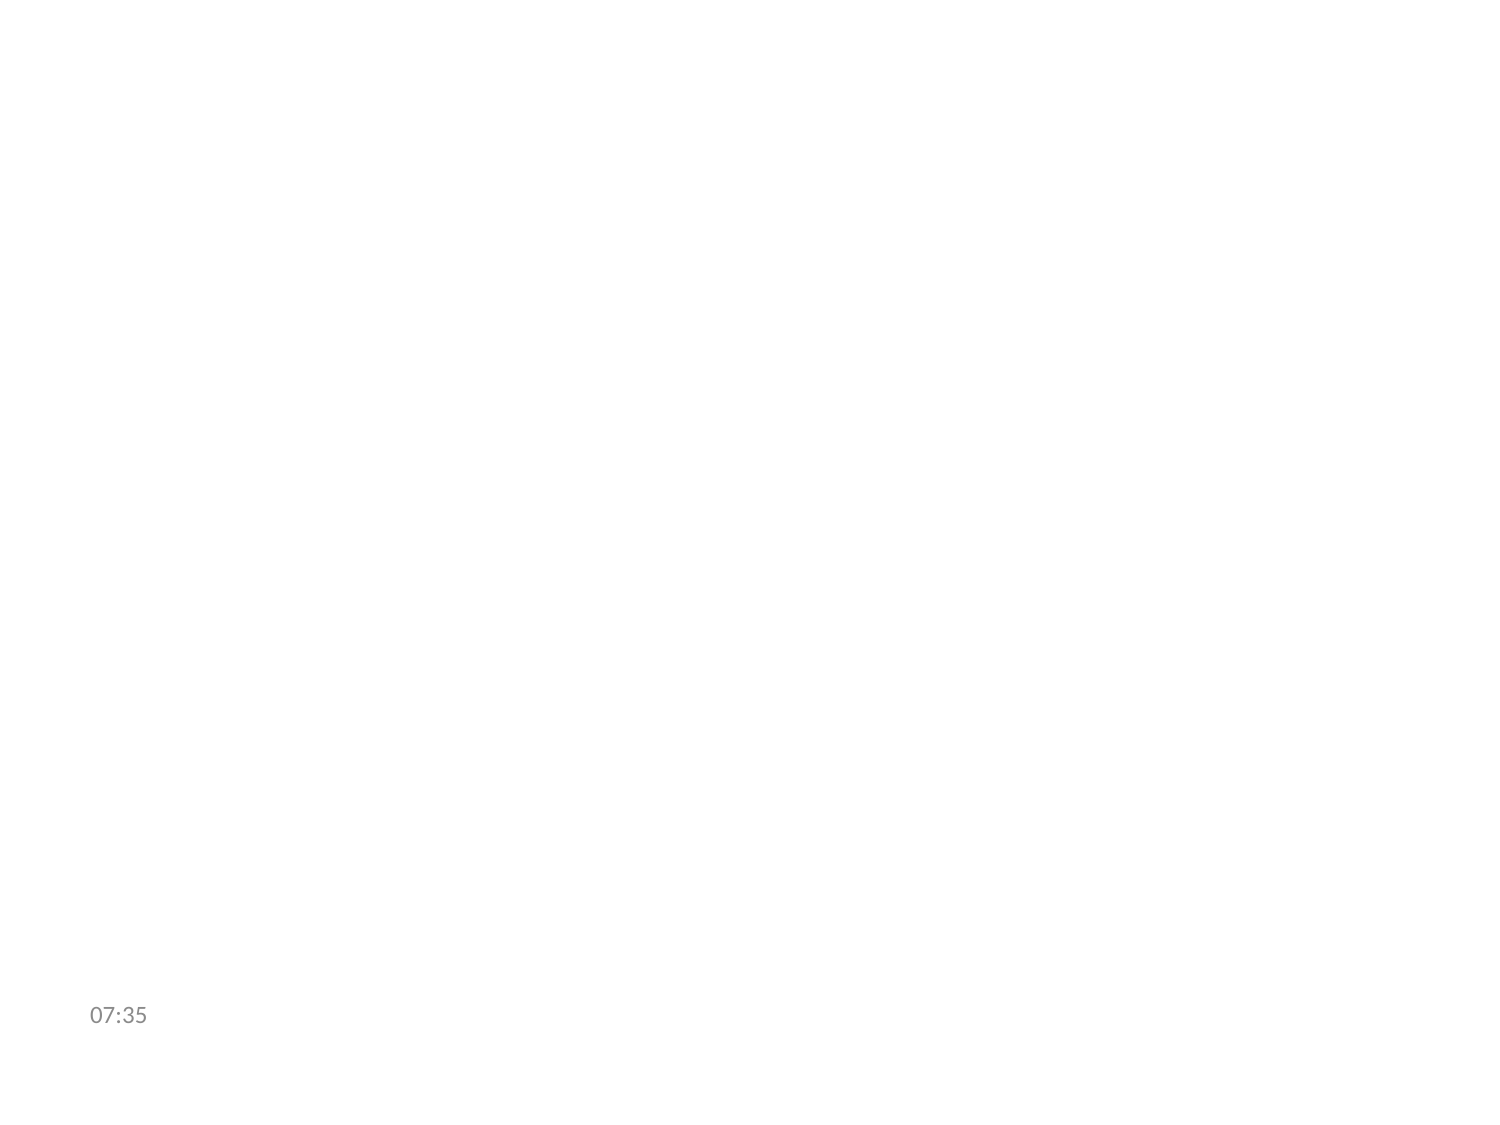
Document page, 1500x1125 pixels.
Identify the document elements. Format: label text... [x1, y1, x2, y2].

text_box 15:35 [75, 983, 425, 1044]
